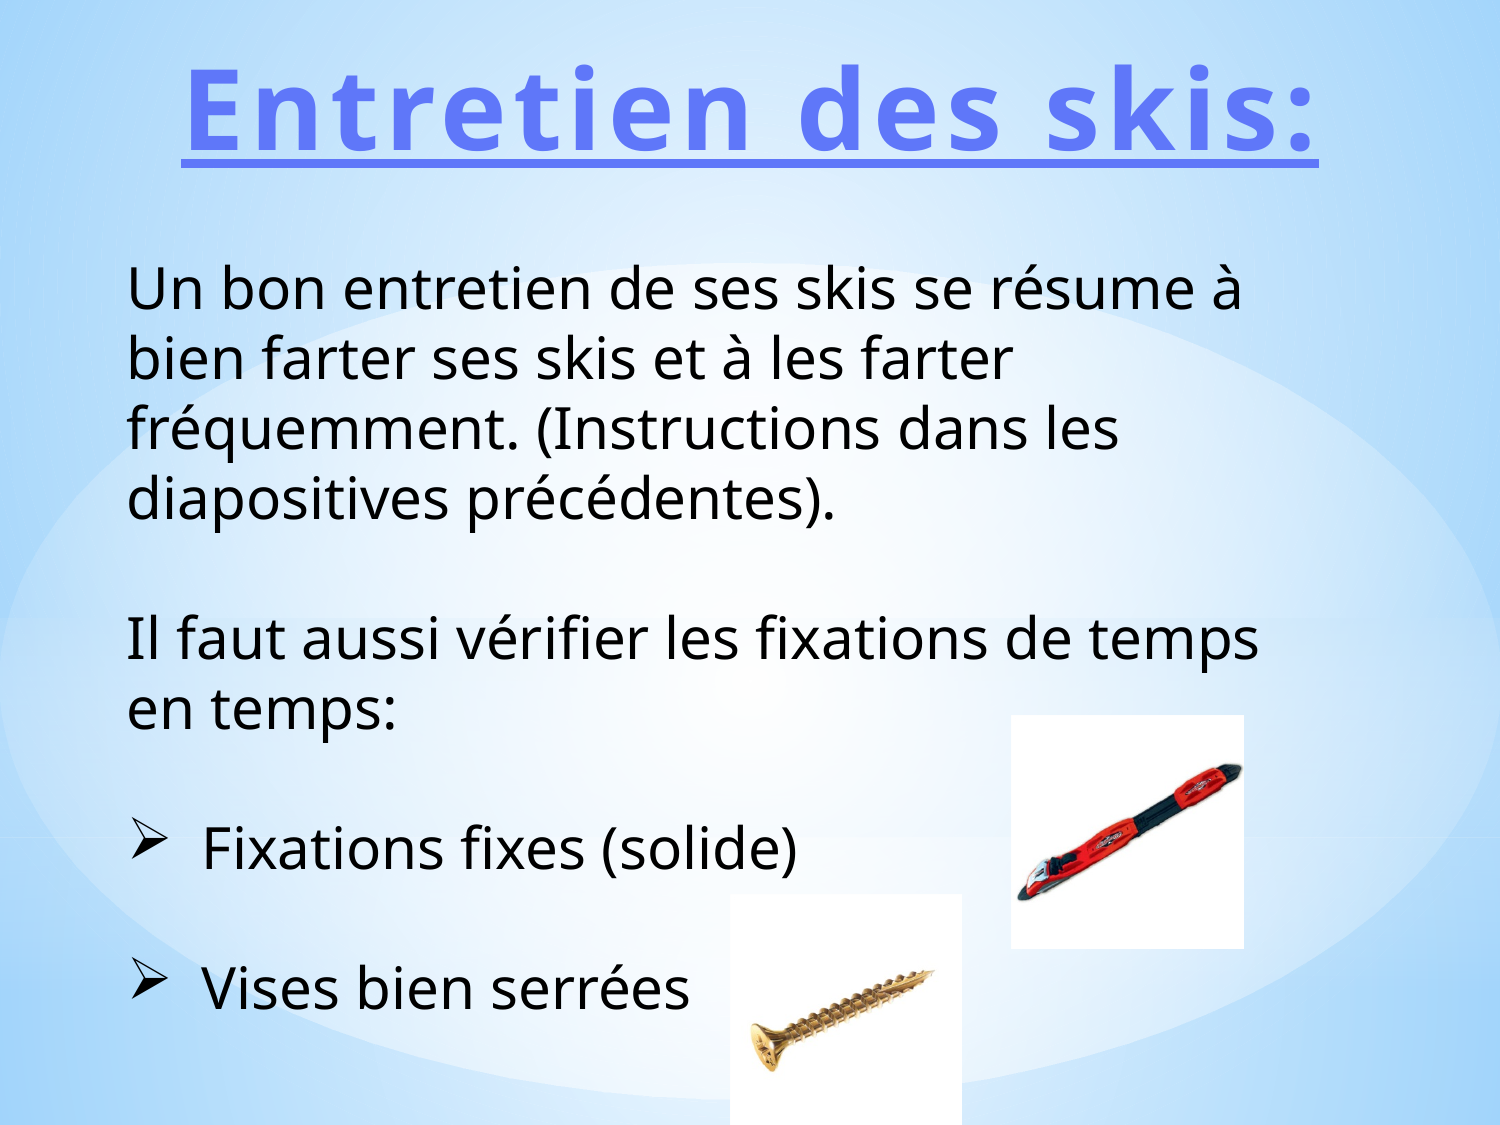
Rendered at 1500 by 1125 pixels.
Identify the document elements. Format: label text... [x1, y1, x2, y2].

text_box Entretien des skis: [166, 30, 1334, 181]
text_box Un bon entretien de ses skis se résume à bien farter ses skis et à les farter fréquemment. (Instructions dans les diapositives précédentes). Il faut aussi vérifier les fixations de temps en temps: Fixations fixes (solide) Vises bien serrées [112, 243, 1294, 1029]
picture [1010, 715, 1244, 949]
picture [730, 893, 962, 1125]
